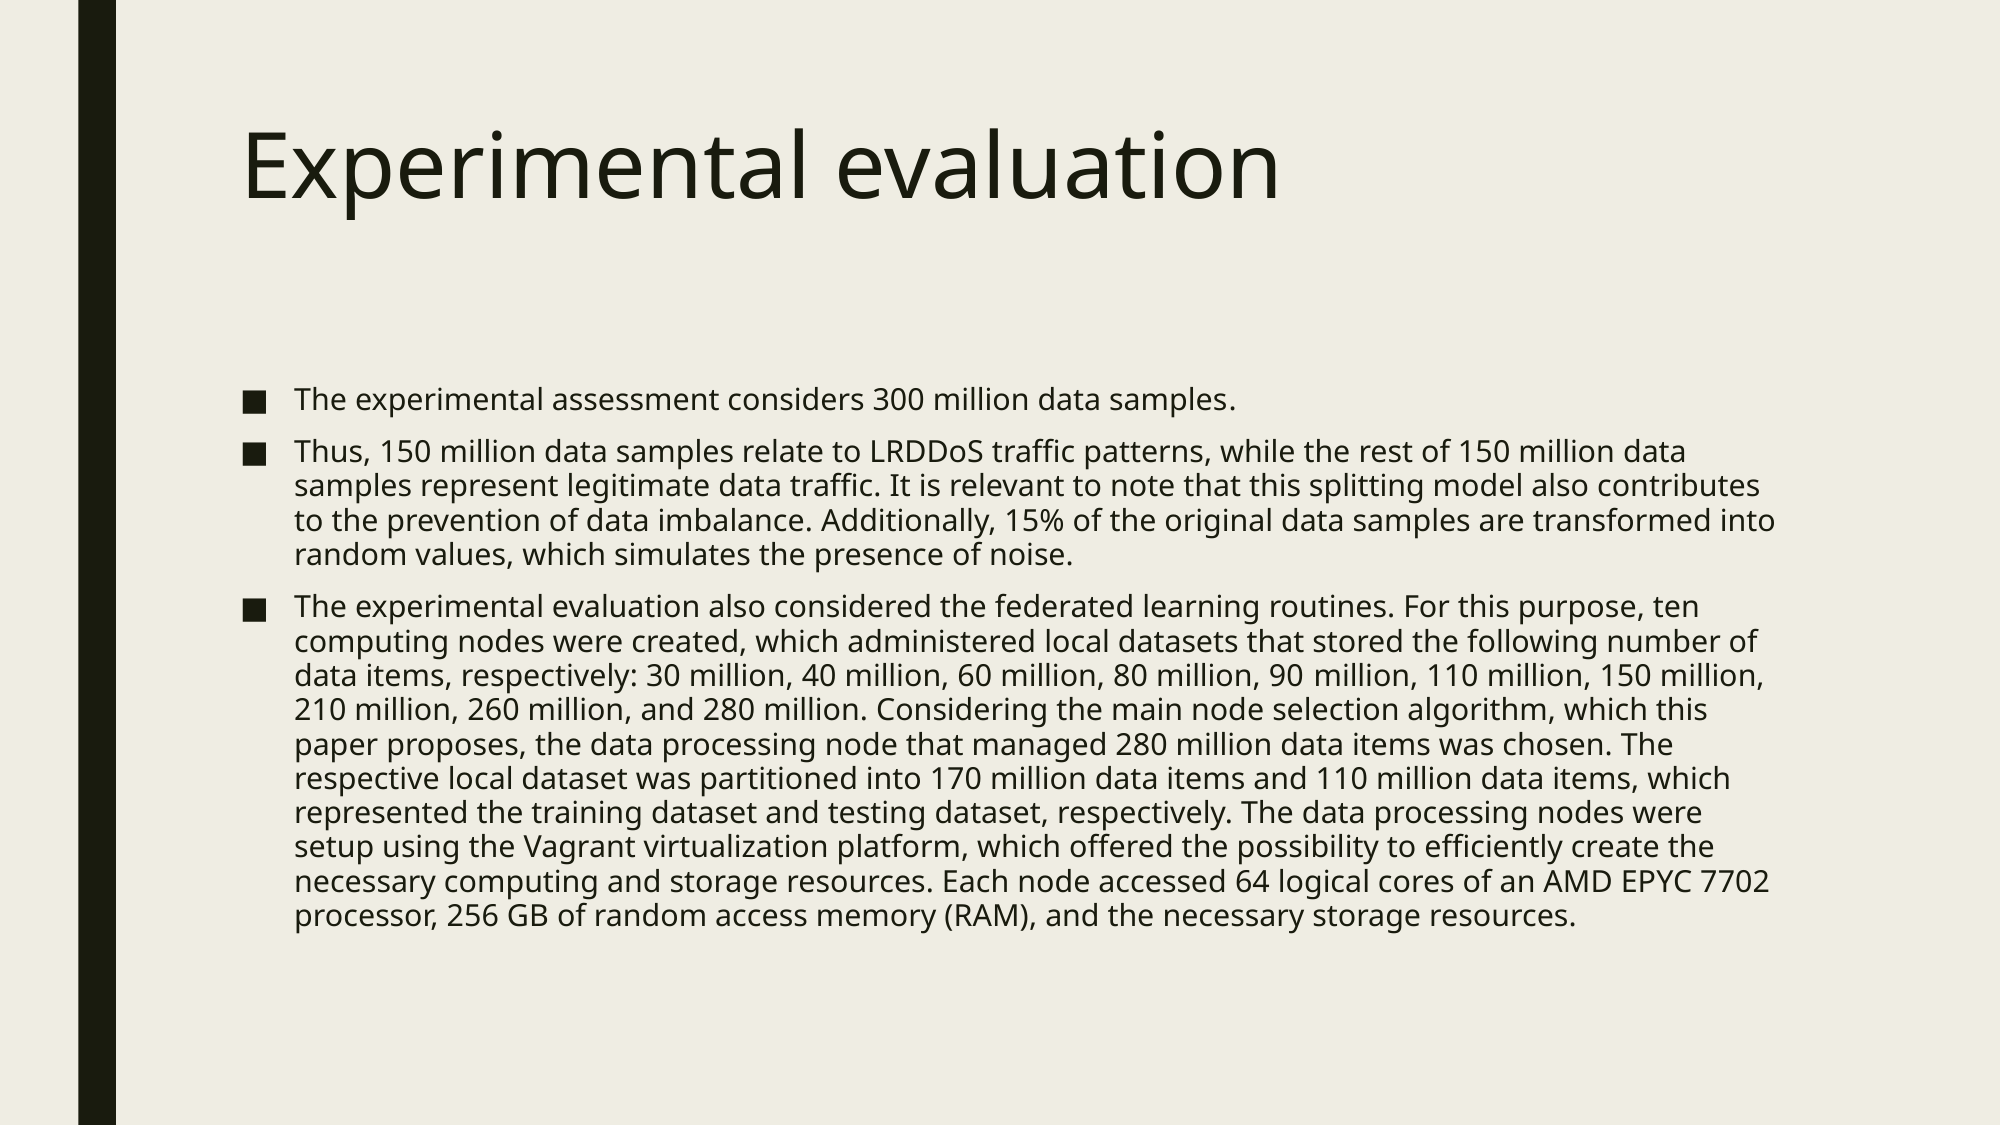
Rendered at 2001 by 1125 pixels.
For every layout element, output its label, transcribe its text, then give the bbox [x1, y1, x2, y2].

list The experimental assessment considers 300 million data samples. Thus, 150 million data samples relate to LRDDoS traffic patterns, while the rest of 150 million data samples represent legitimate data traffic. It is relevant to note that this splitting model also contributes to the prevention of data imbalance. Additionally, 15% of the original data samples are transformed into random values, which simulates the presence of noise. The experimental evaluation also considered the federated learning routines. For this purpose, ten computing nodes were created, which administered local datasets that stored the following number of data items, respectively: 30 million, 40 million, 60 million, 80 million, 90 million, 110 million, 150 million, 210 million, 260 million, and 280 million. Considering the main node selection algorithm, which this paper proposes, the data processing node that managed 280 million data items was chosen. The respective local dataset was partitioned into 170 million data items and 110 million data items, which represented the training dataset and testing dataset, respectively. The data processing nodes were setup using the Vagrant virtualization platform, which offered the possibility to efficiently create the necessary computing and storage resources. Each node accessed 64 logical cores of an AMD EPYC 7702 processor, 256 GB of random access memory (RAM), and the necessary storage resources. [225, 375, 1800, 963]
title Experimental evaluation [225, 112, 1800, 357]
